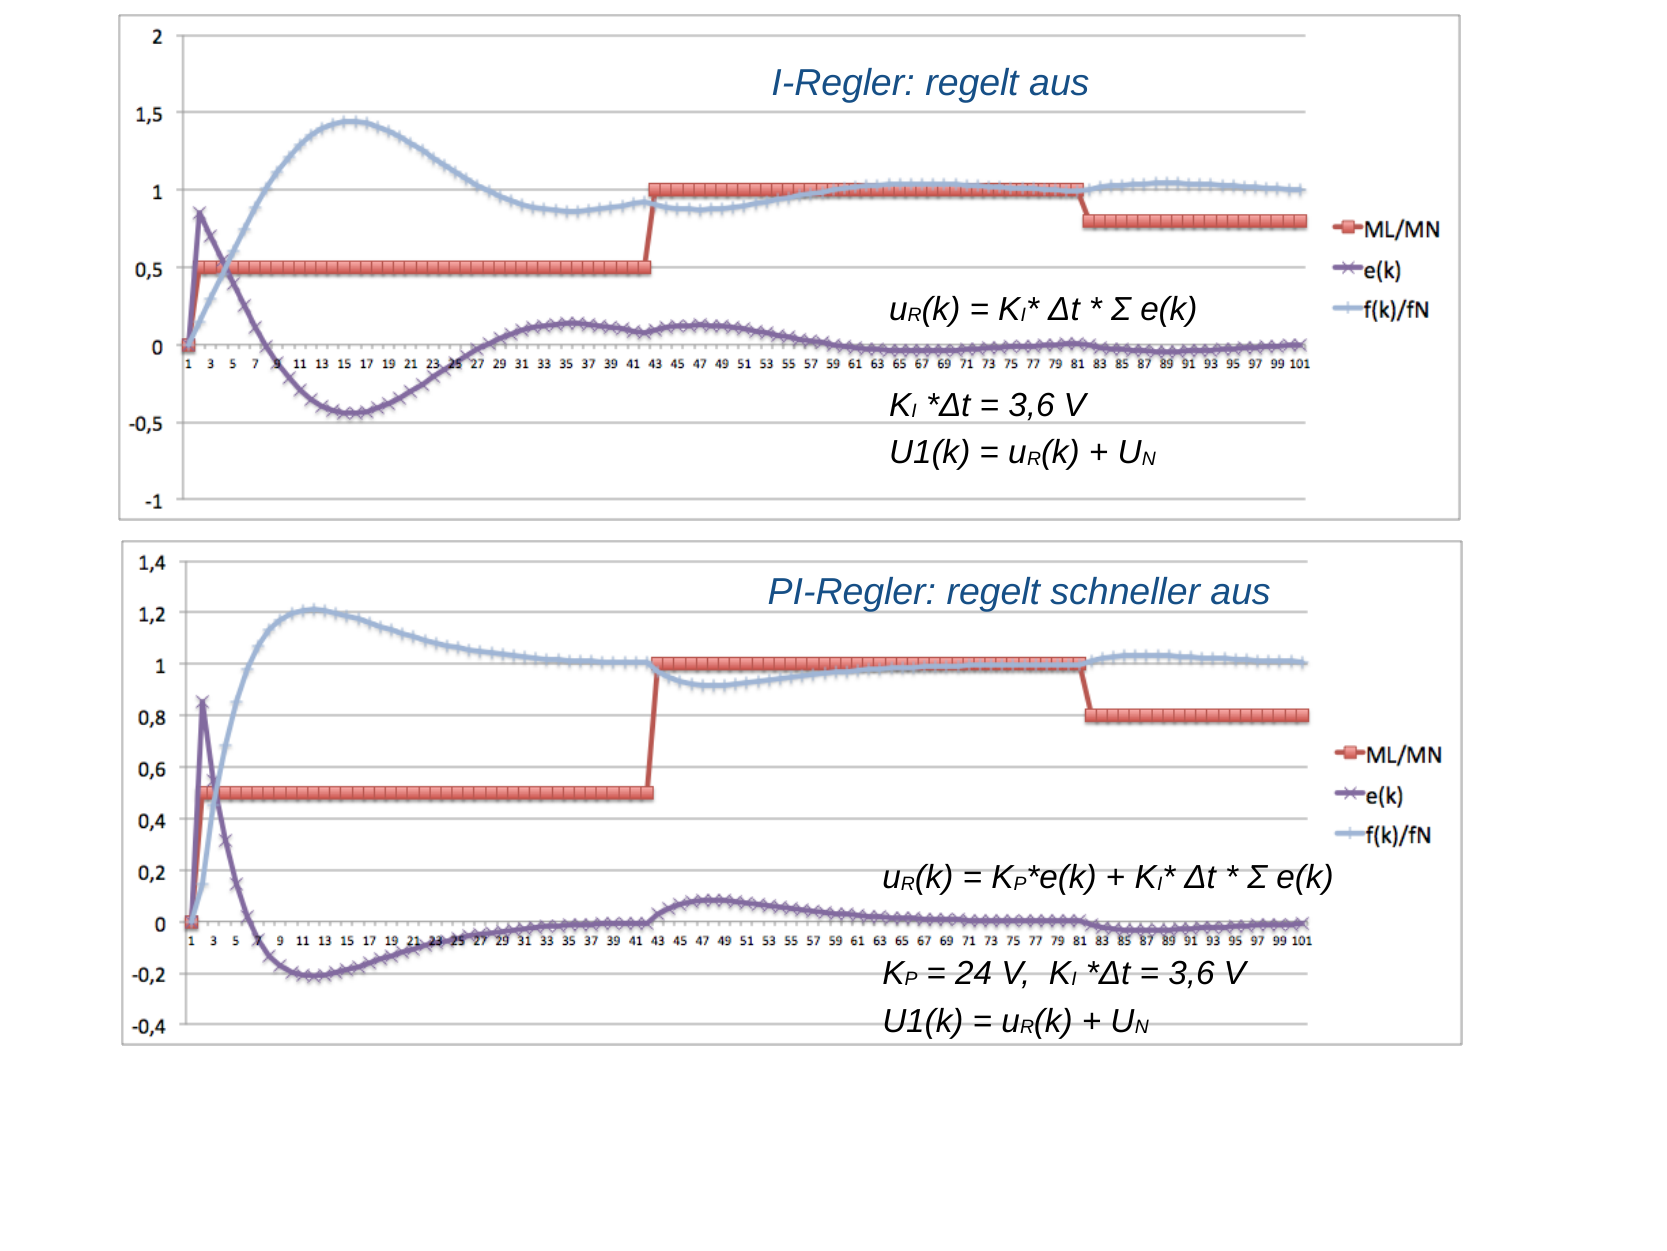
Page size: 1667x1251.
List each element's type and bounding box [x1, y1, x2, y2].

text_box [121, 539, 1464, 1046]
text_box [118, 14, 1461, 521]
